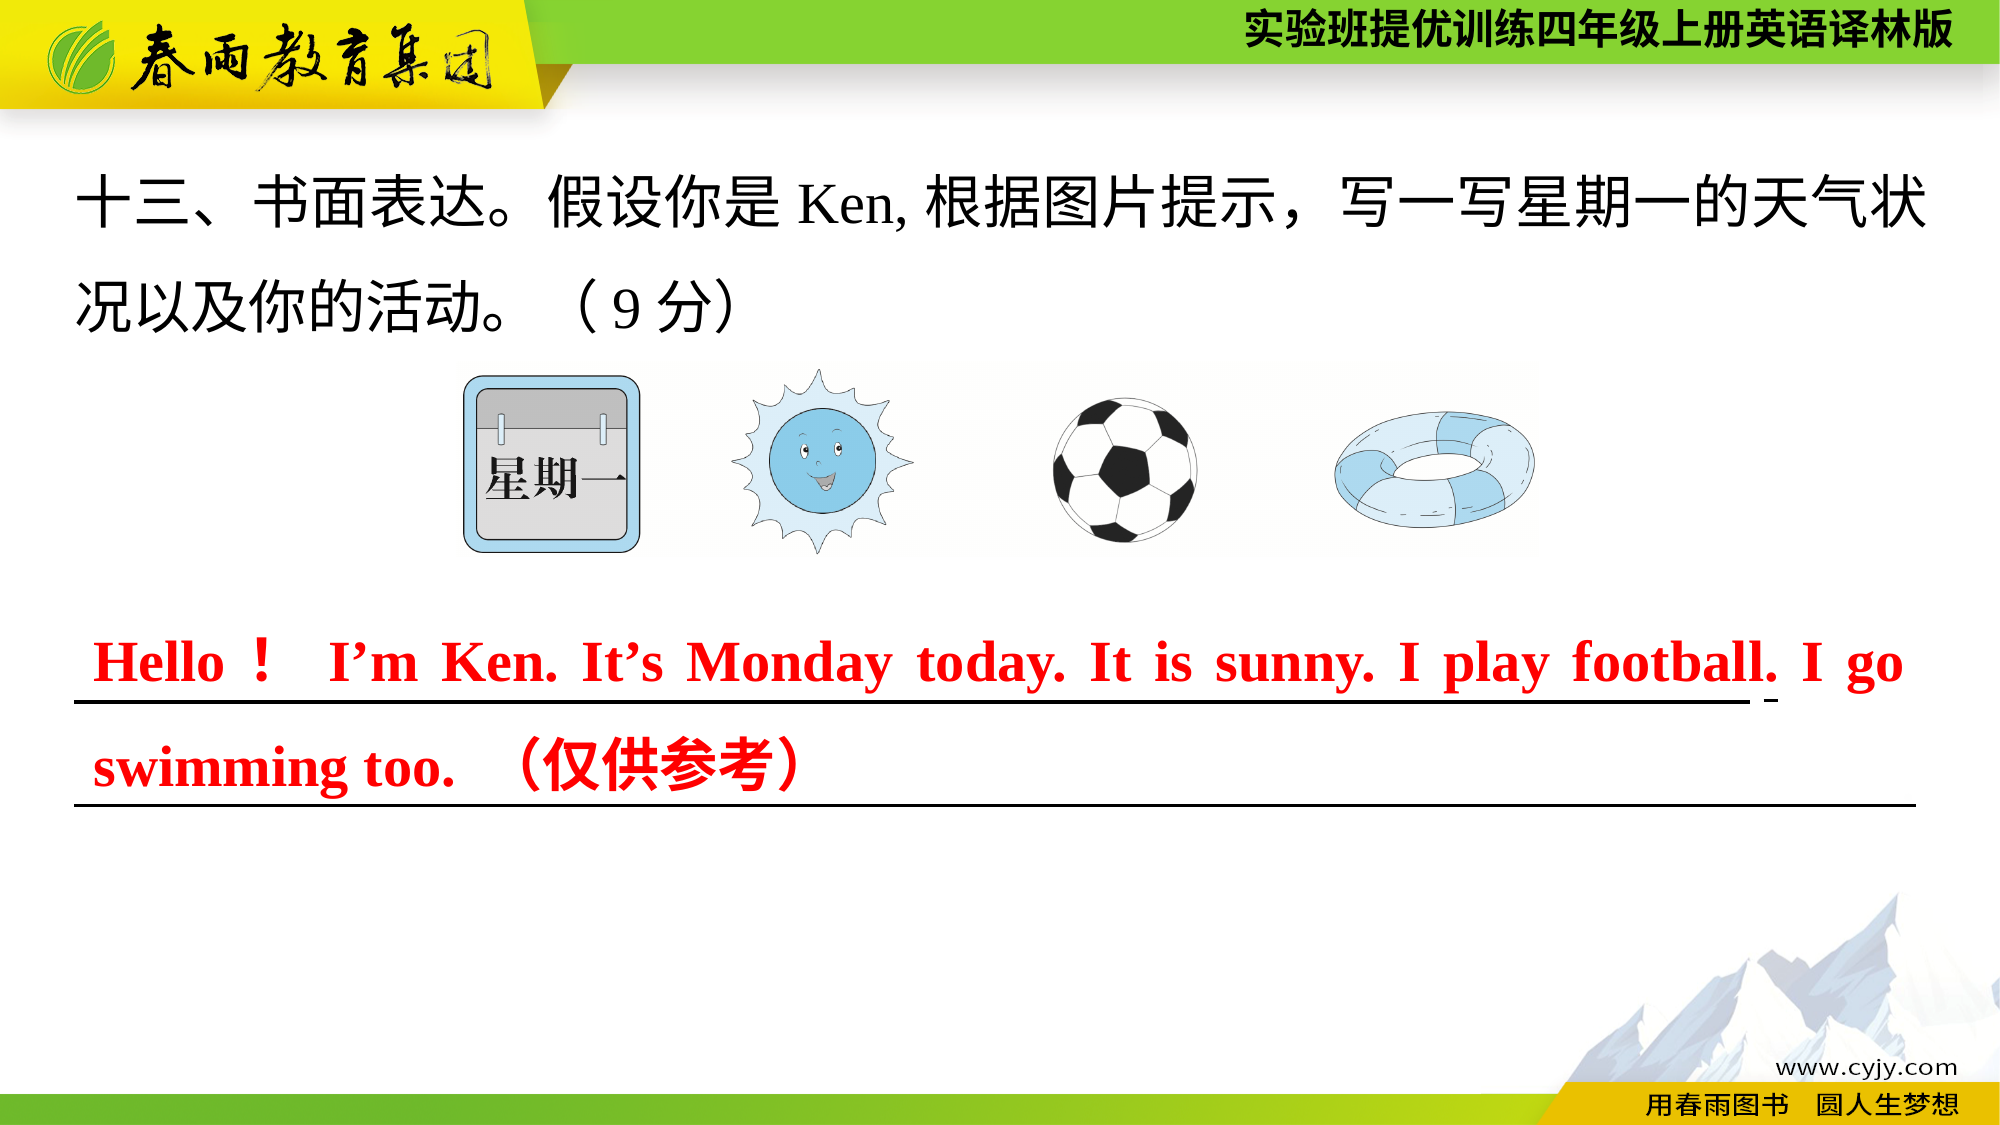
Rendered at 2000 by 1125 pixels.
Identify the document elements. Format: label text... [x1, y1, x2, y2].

list 十三、书面表达。假设你是Ken,根据图片提示，写一写星期一的天气状况以及你的活动。（9分） . . [59, 122, 1944, 827]
picture [0, 0, 2000, 1125]
text_box Hello！I’m Ken. It’s Monday today. It is sunny. I play football. I go swimming too. （仅供参考） [78, 580, 1922, 805]
